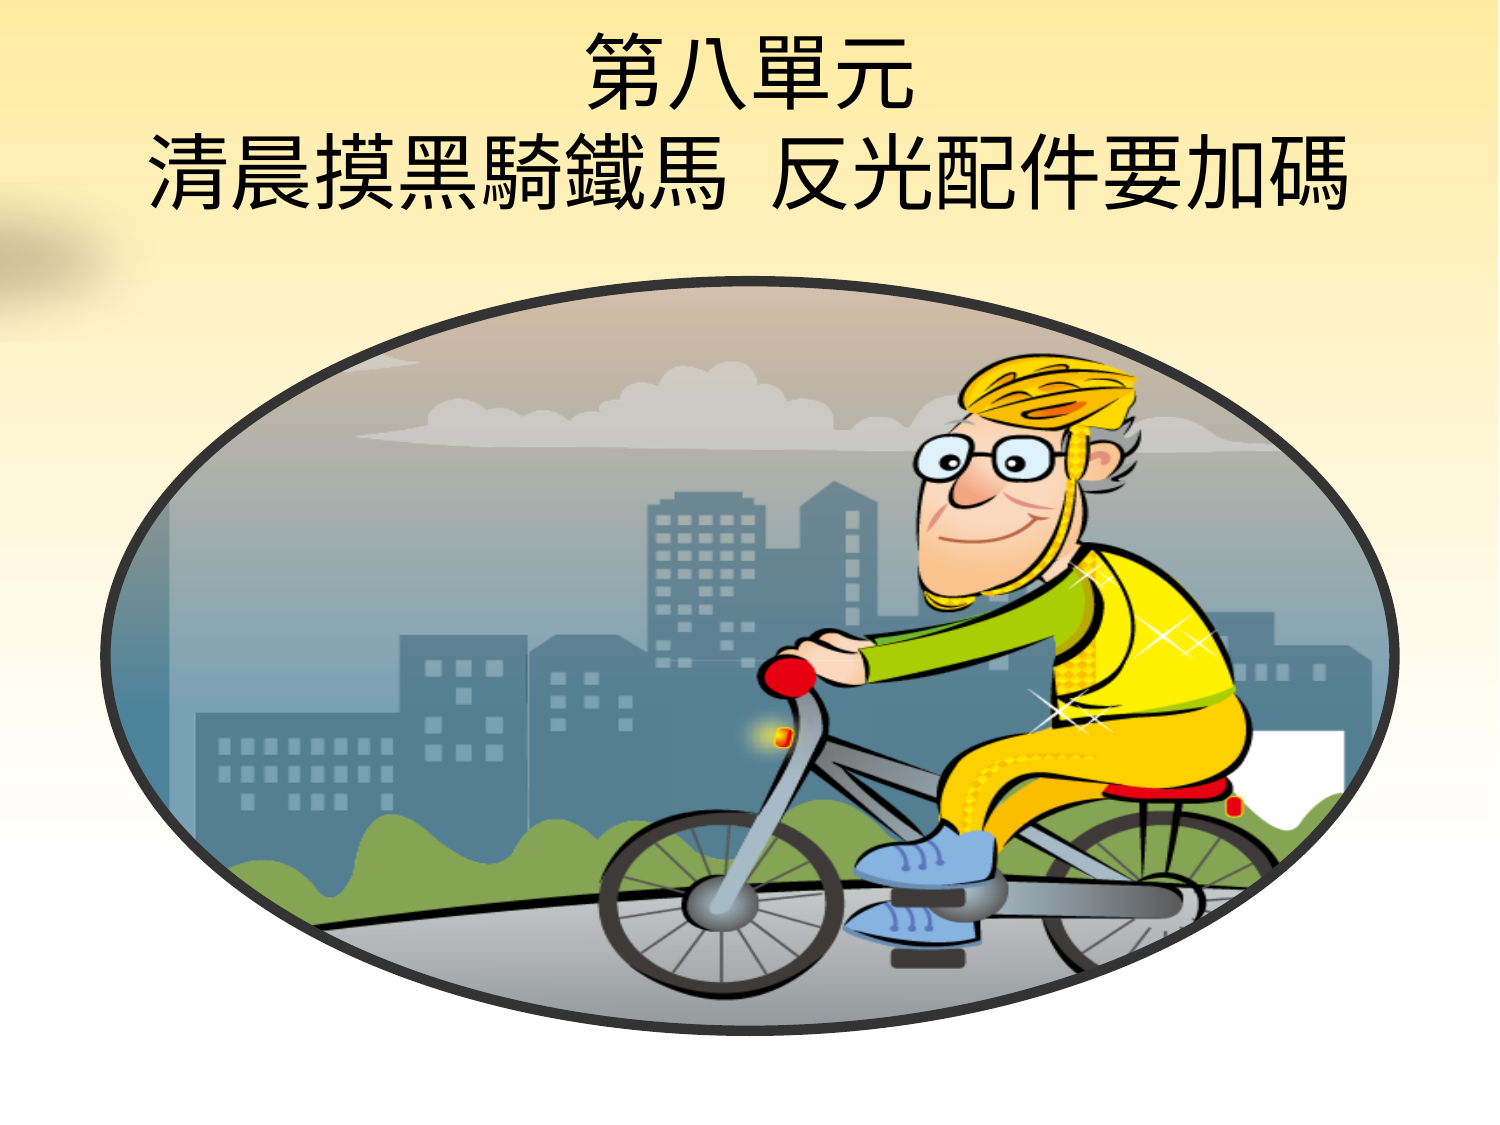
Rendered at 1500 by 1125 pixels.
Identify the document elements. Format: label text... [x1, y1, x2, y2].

title 第八單元 清晨摸黑騎鐵馬 反光配件要加碼 [112, 0, 1388, 242]
picture [0, 0, 1500, 1125]
